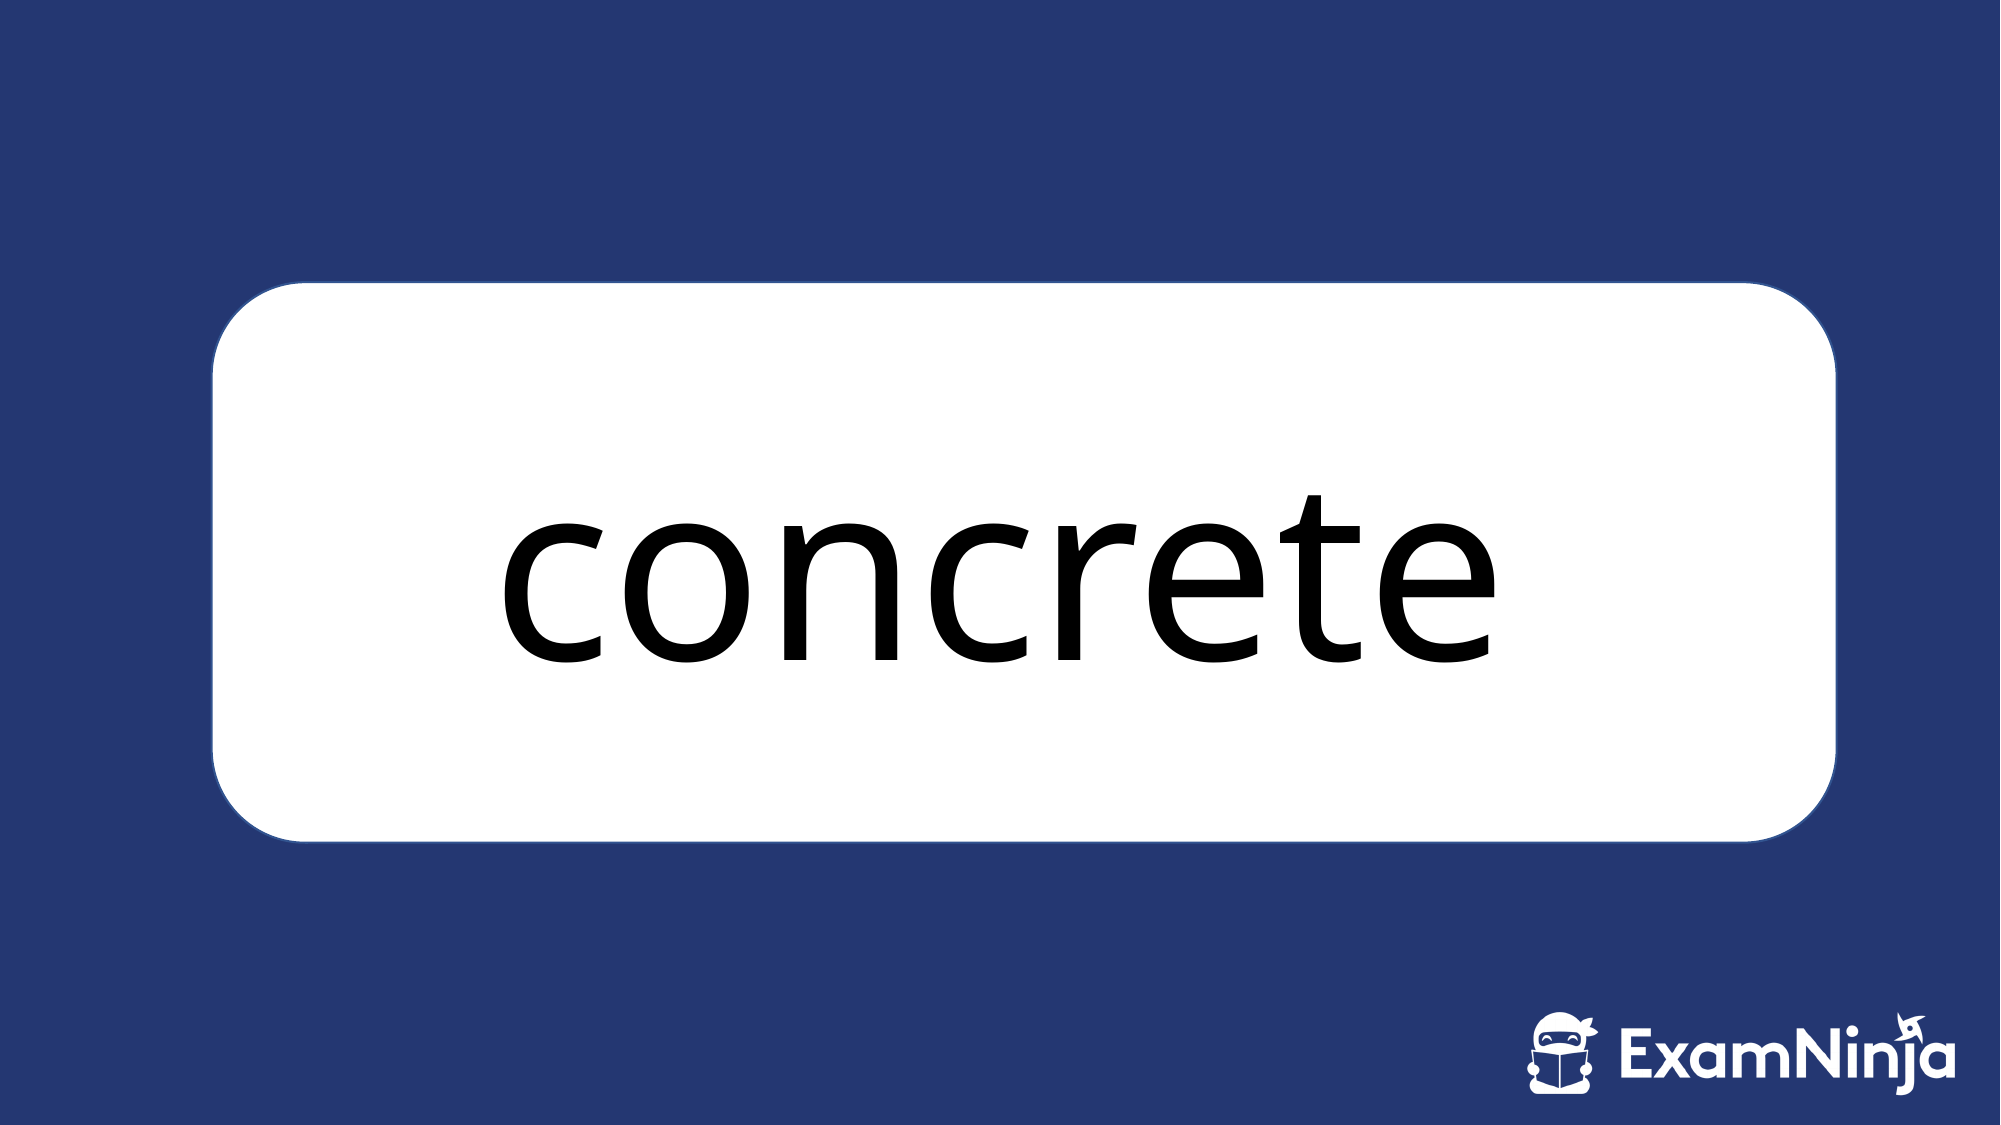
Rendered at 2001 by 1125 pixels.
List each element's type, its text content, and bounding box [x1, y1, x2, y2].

picture [1501, 1003, 1979, 1102]
text_box [210, 719, 1838, 844]
text_box [210, 281, 1838, 403]
text_box concrete [143, 403, 1857, 719]
